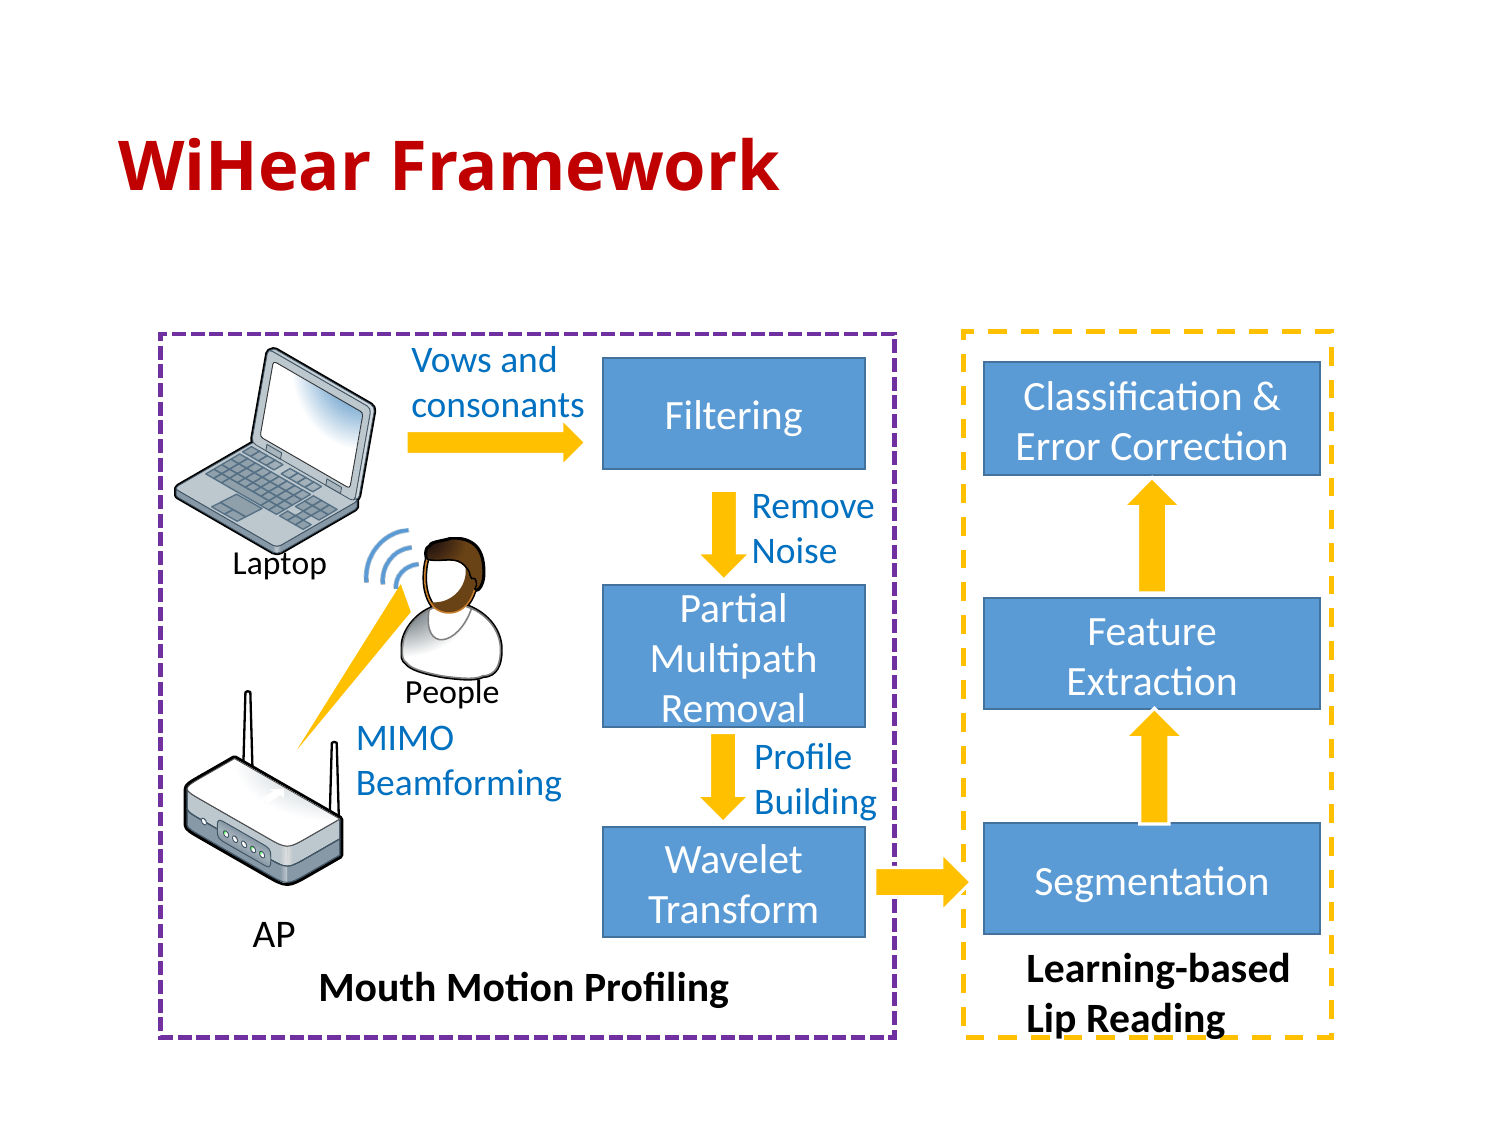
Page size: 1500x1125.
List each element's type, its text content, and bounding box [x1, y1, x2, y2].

text_box [406, 433, 586, 467]
text_box Segmentation [984, 823, 1321, 935]
text_box Feature Extraction [984, 597, 1321, 709]
text_box Wavelet Transform [602, 826, 865, 938]
picture [172, 677, 355, 967]
text_box [696, 490, 736, 581]
text_box Classification & Error Correction [984, 362, 1321, 476]
text_box Learning-based Lip Reading [1011, 933, 1337, 1048]
title WiHear Framework [103, 59, 1397, 278]
text_box [340, 590, 396, 683]
text_box Profile Building [739, 724, 895, 830]
text_box Filtering [602, 357, 865, 469]
text_box [695, 732, 739, 823]
picture [168, 341, 507, 721]
text_box [963, 331, 1332, 1038]
text_box [1125, 708, 1184, 824]
text_box Vows and consonants [396, 327, 614, 433]
text_box [1122, 477, 1182, 594]
text_box Partial Multipath Removal [602, 585, 865, 727]
text_box [874, 852, 972, 912]
text_box Remove Noise [736, 474, 893, 579]
text_box Mouth Motion Profiling [303, 952, 806, 1017]
text_box MIMO Beamforming [355, 706, 596, 811]
text_box [160, 333, 895, 1038]
